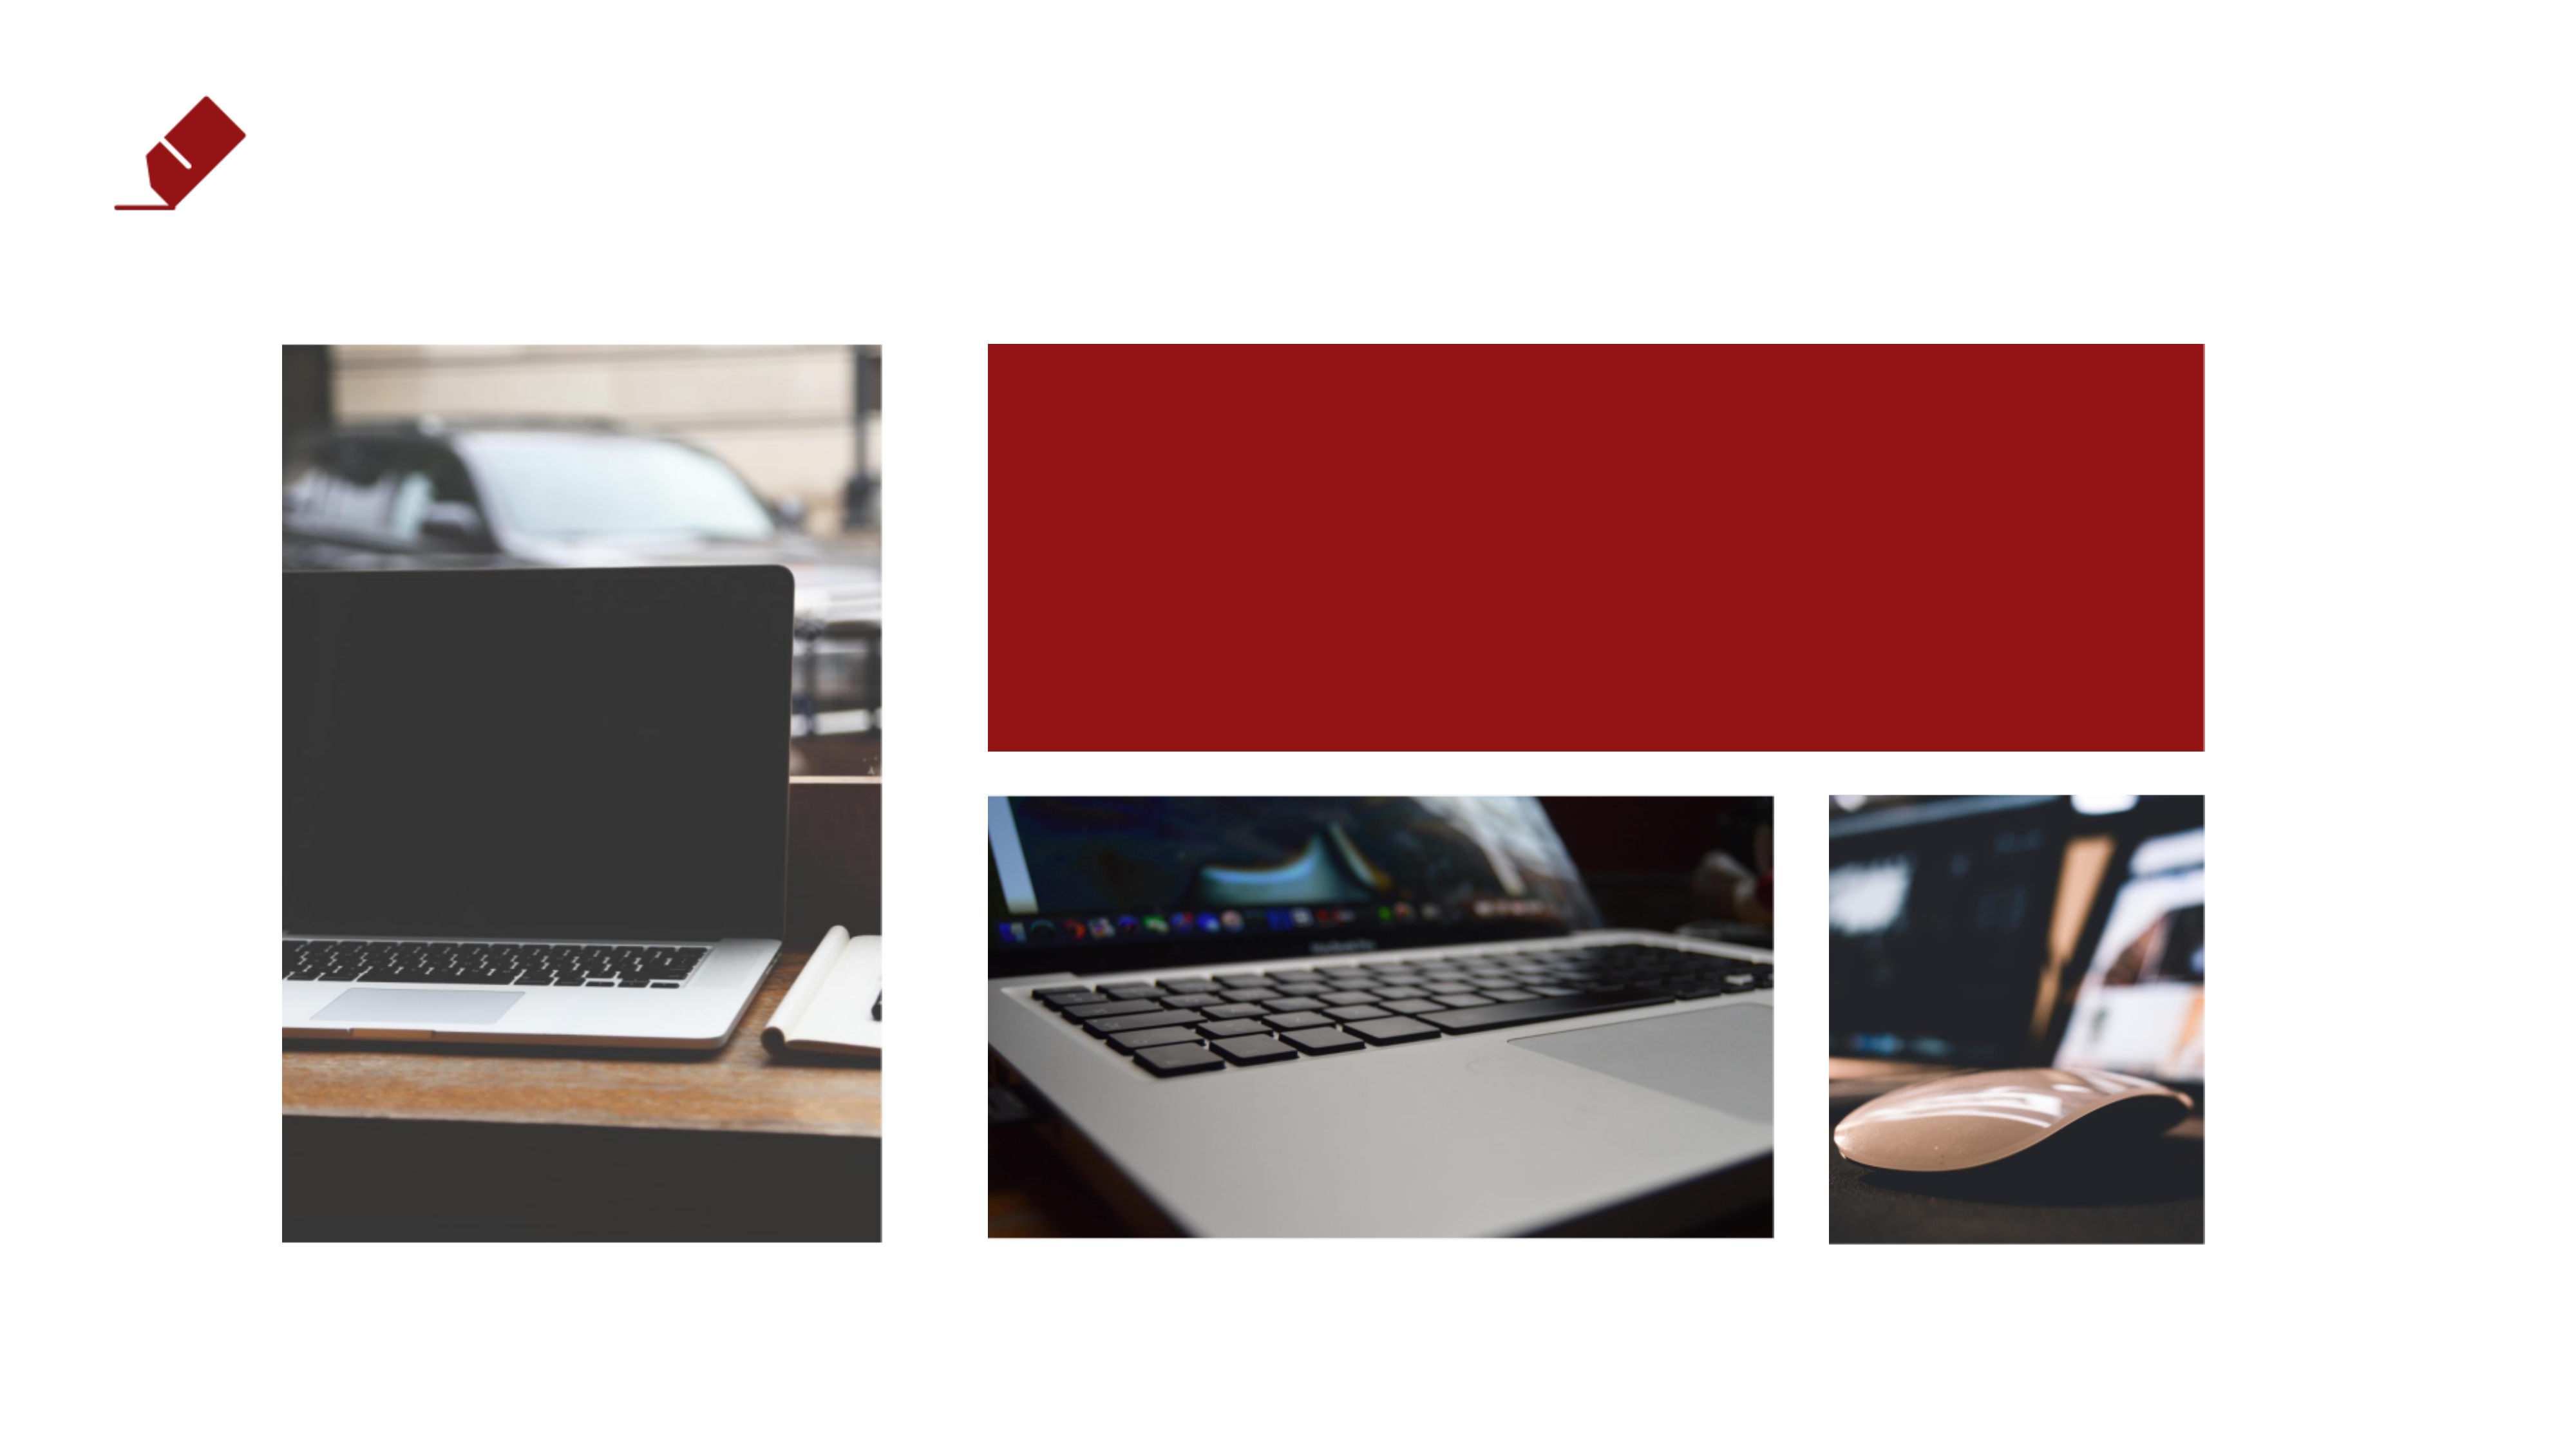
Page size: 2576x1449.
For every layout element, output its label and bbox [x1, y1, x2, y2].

picture [988, 793, 1774, 1241]
picture [1829, 793, 2205, 1246]
picture [281, 344, 882, 1244]
picture [988, 344, 2205, 752]
picture [95, 69, 256, 230]
